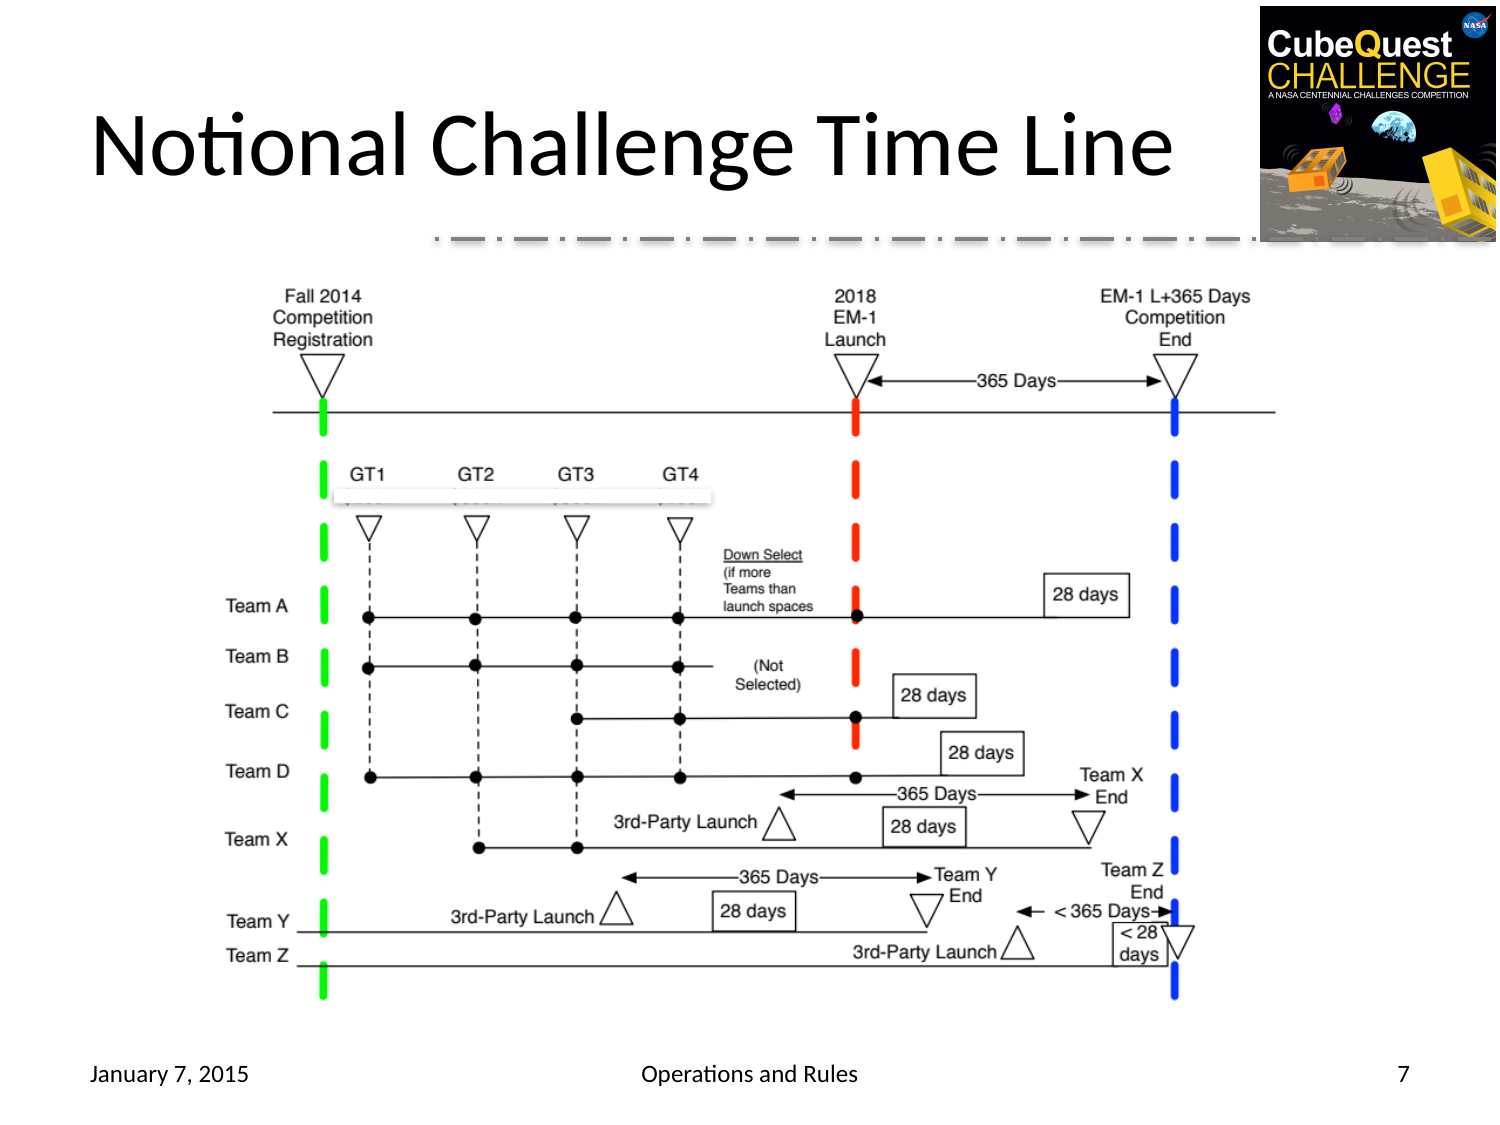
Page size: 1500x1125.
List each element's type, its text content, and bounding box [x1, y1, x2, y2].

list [74, 284, 1426, 1028]
picture [1260, 6, 1496, 242]
footer Operations and Rules [512, 1042, 988, 1103]
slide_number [75, 1042, 425, 1103]
slide_number 7 [1074, 1042, 1425, 1103]
title Notional Challenge Time Line [75, 45, 1237, 233]
